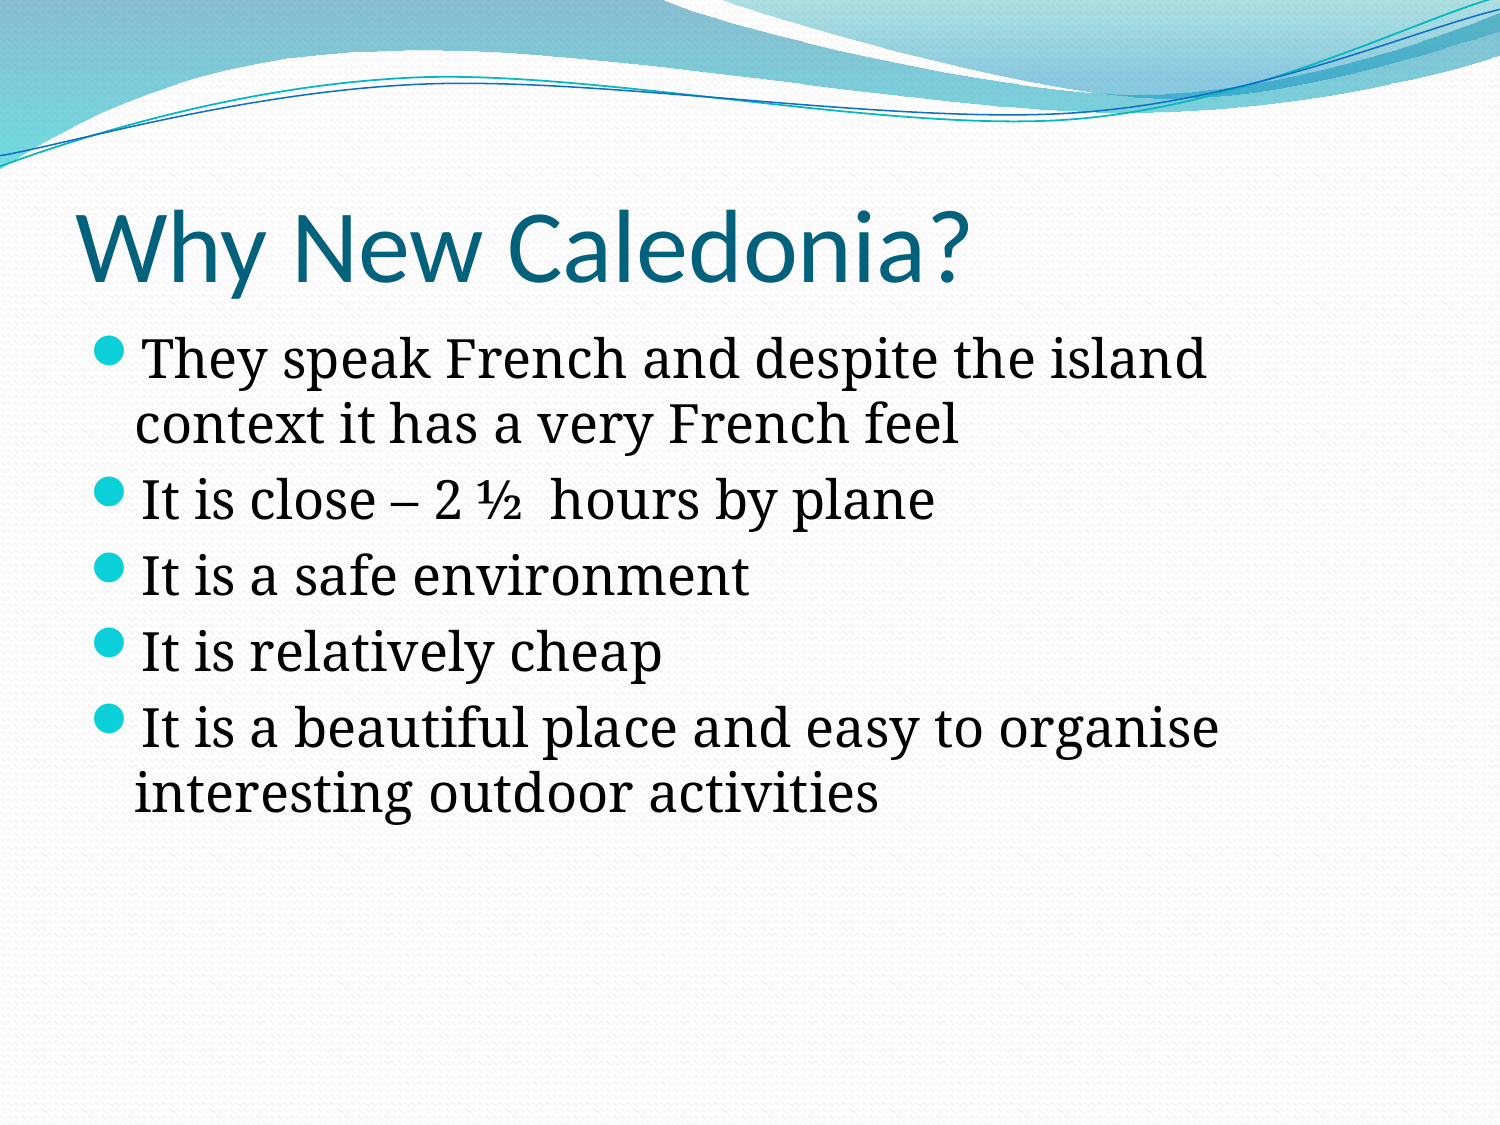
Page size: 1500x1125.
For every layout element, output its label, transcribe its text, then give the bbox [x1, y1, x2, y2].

list They speak French and despite the island context it has a very French feel It is close – 2 ½ hours by plane It is a safe environment It is relatively cheap It is a beautiful place and easy to organise interesting outdoor activities [75, 317, 1425, 1038]
title Why New Caledonia? [75, 115, 1425, 303]
